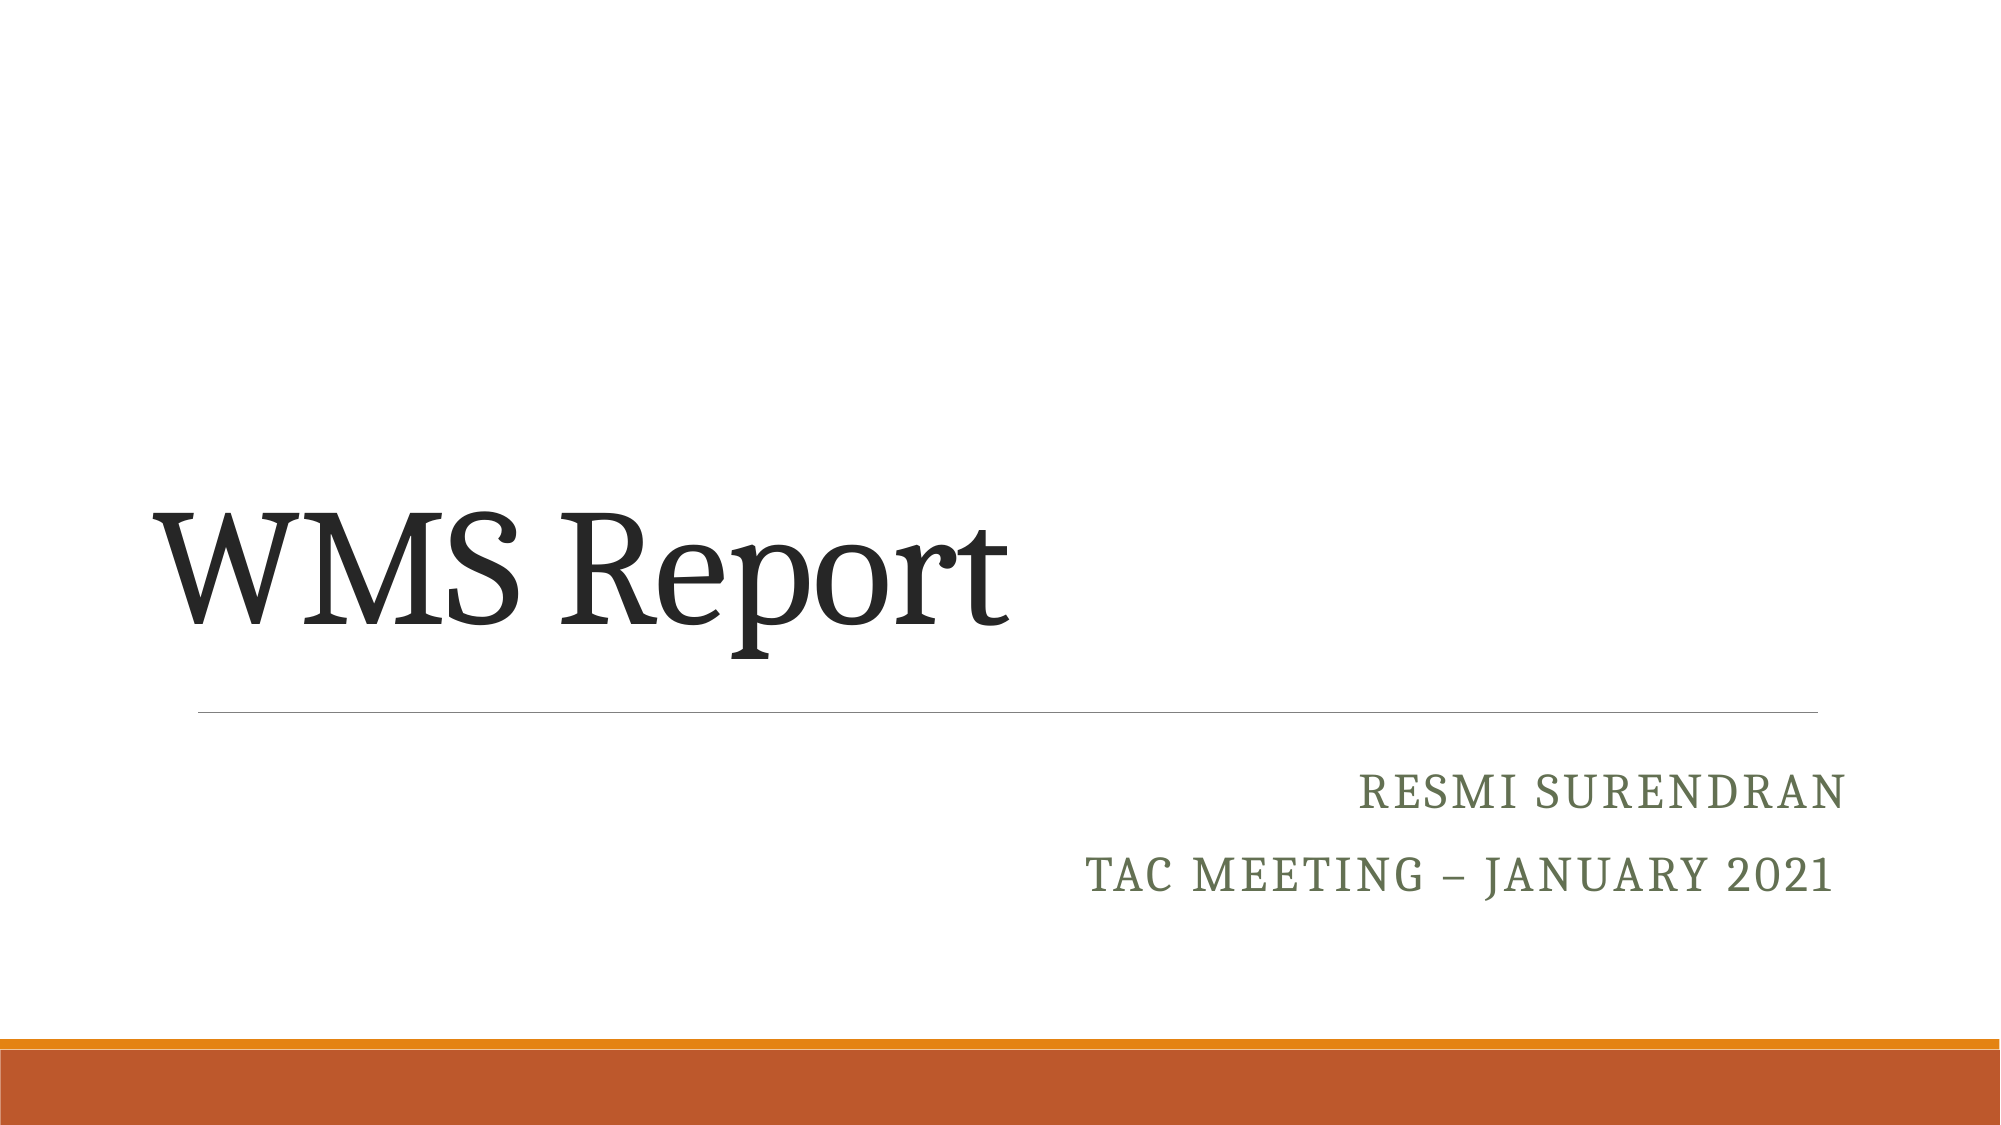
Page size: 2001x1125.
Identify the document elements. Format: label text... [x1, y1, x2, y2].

subtitle Resmi Surendran TAC Meeting – January 2021 [971, 757, 1862, 929]
title WMS Report [137, 179, 1861, 667]
